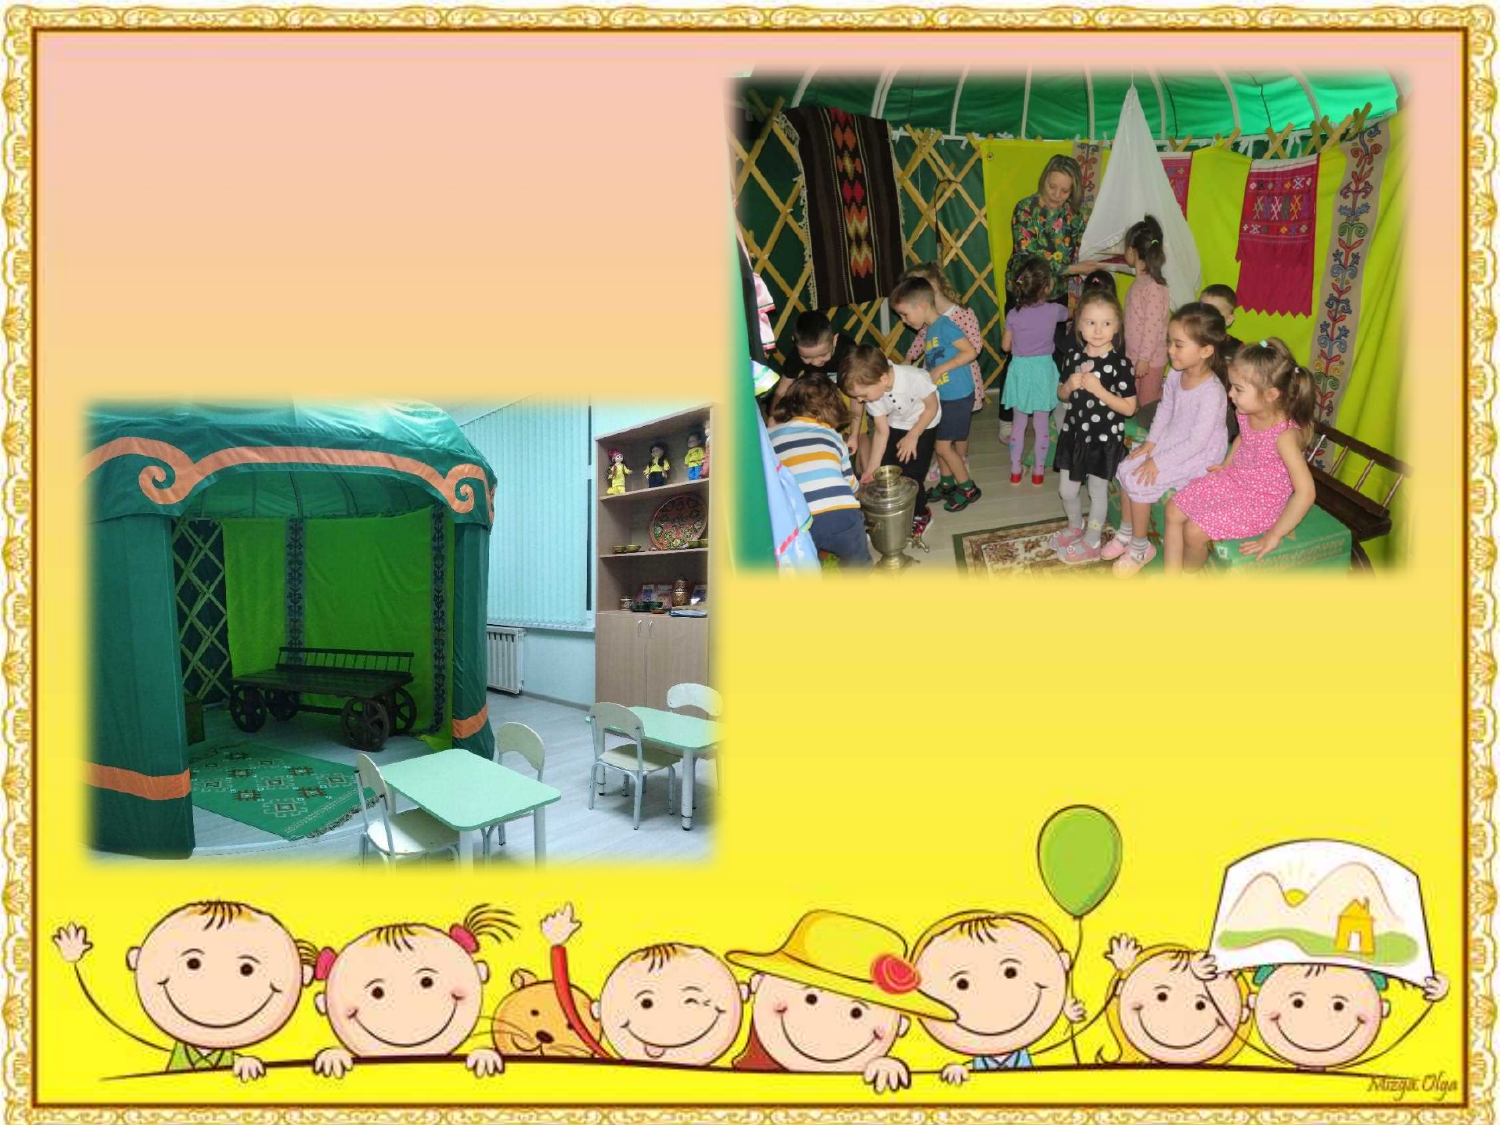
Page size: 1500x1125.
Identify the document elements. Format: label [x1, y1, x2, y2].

list [717, 58, 1421, 587]
picture [0, 0, 1500, 1125]
